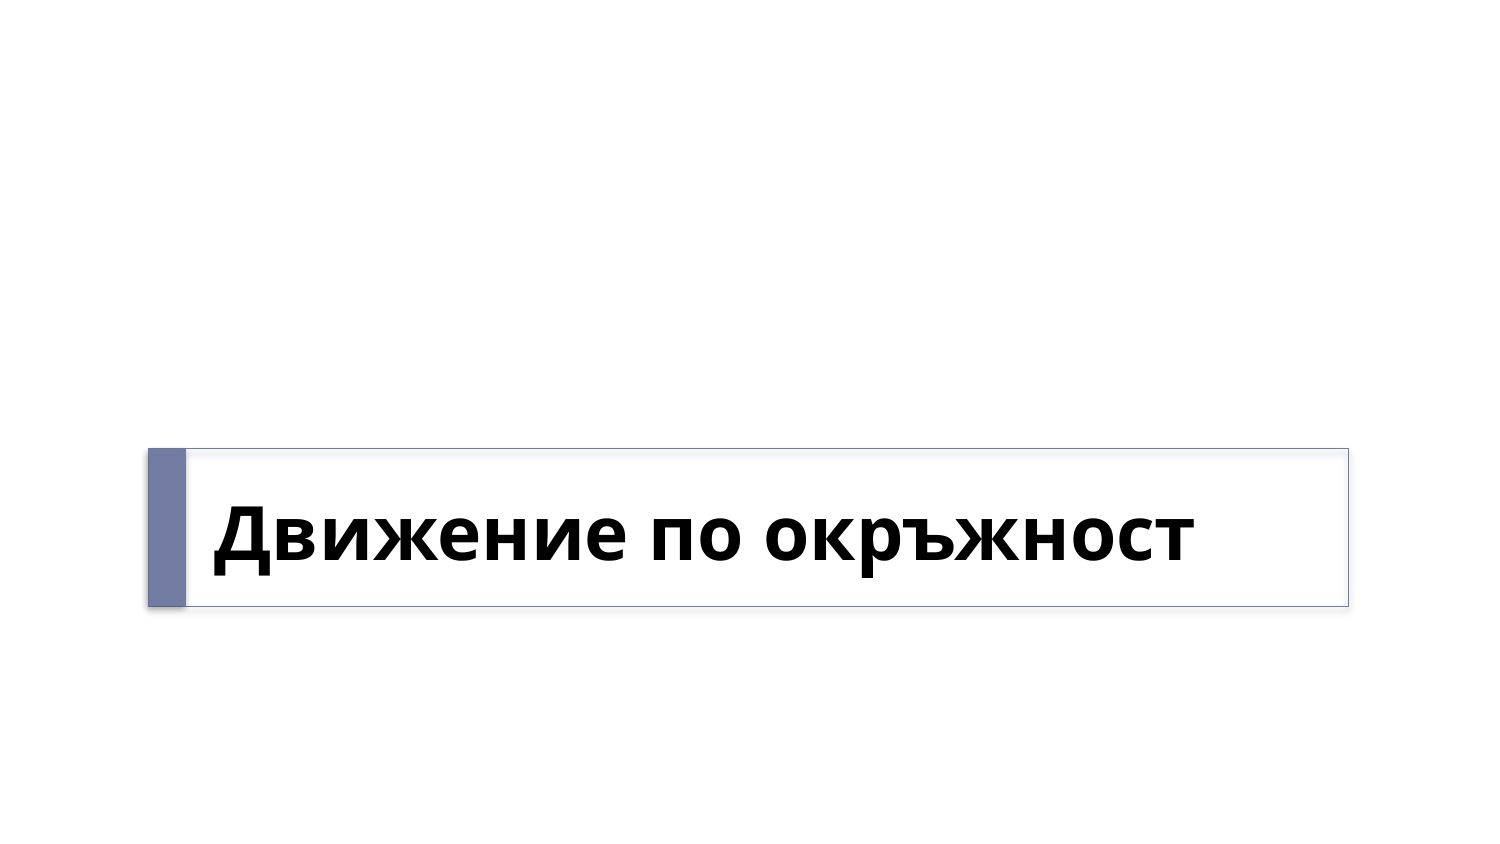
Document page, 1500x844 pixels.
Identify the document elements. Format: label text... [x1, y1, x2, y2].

title Движение по окръжност [200, 478, 1320, 600]
